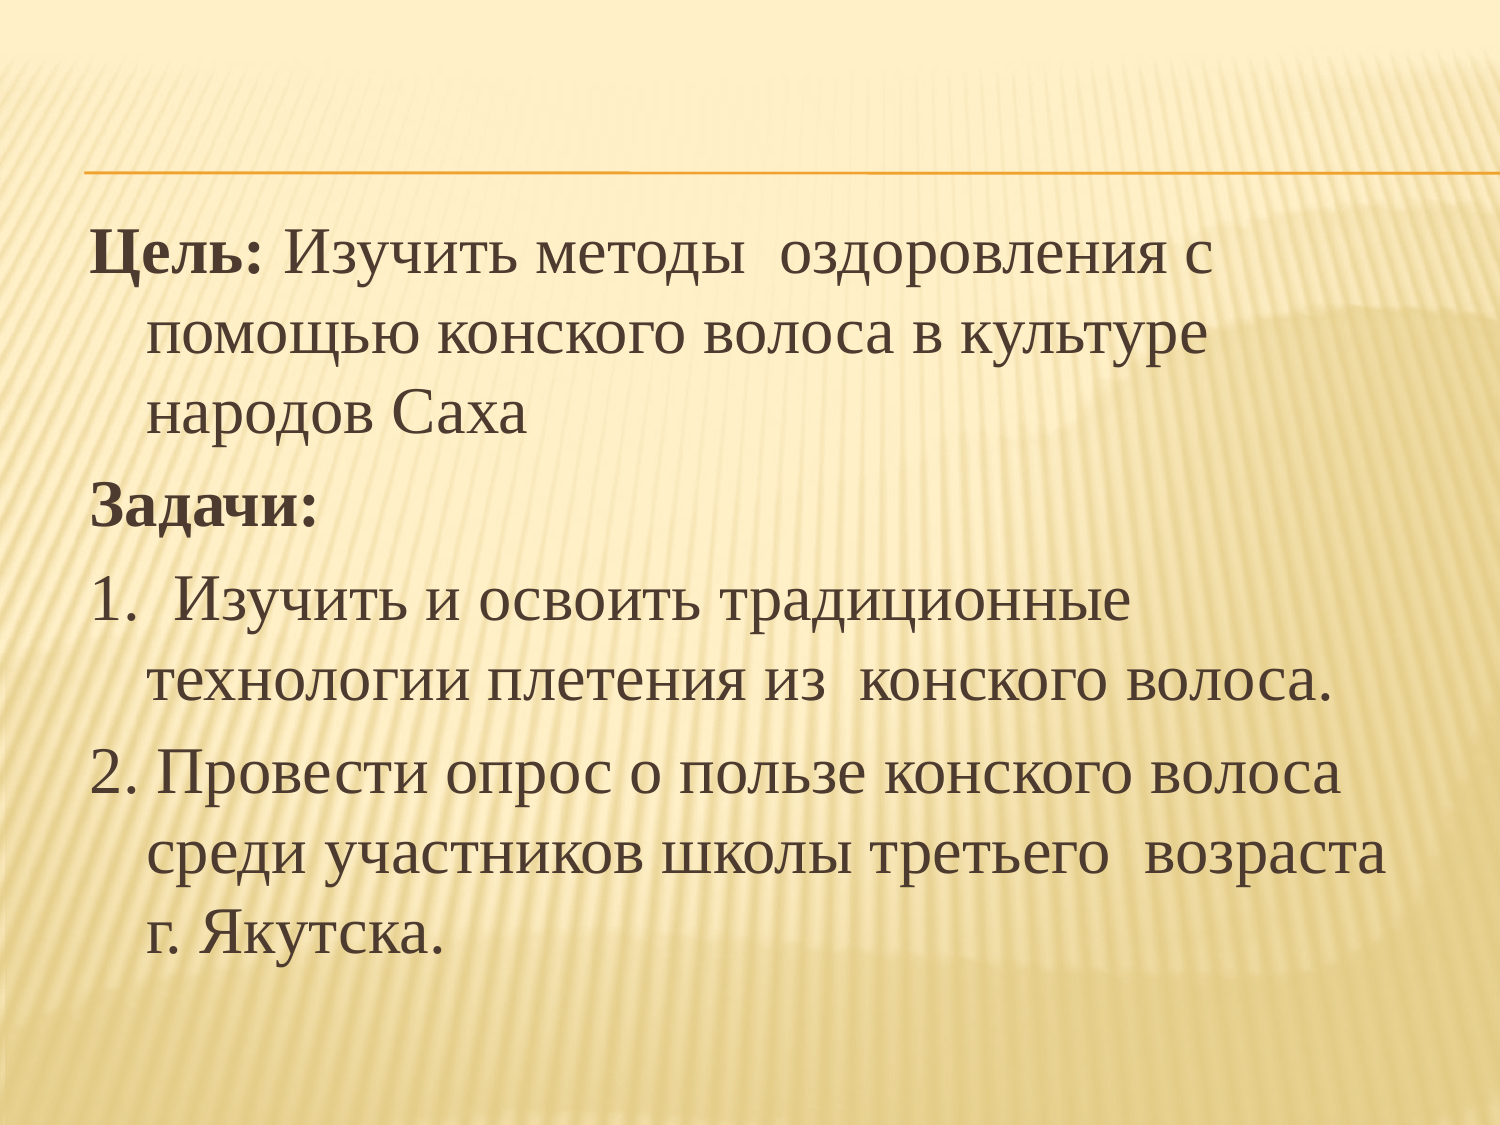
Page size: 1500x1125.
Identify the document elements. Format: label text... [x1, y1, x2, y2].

list Цель: Изучить методы оздоровления с помощью конского волоса в культуре народов Саха Задачи: 1. Изучить и освоить традиционные технологии плетения из конского волоса. 2. Провести опрос о пользе конского волоса среди участников школы третьего возраста г. Якутска. [75, 199, 1425, 1005]
